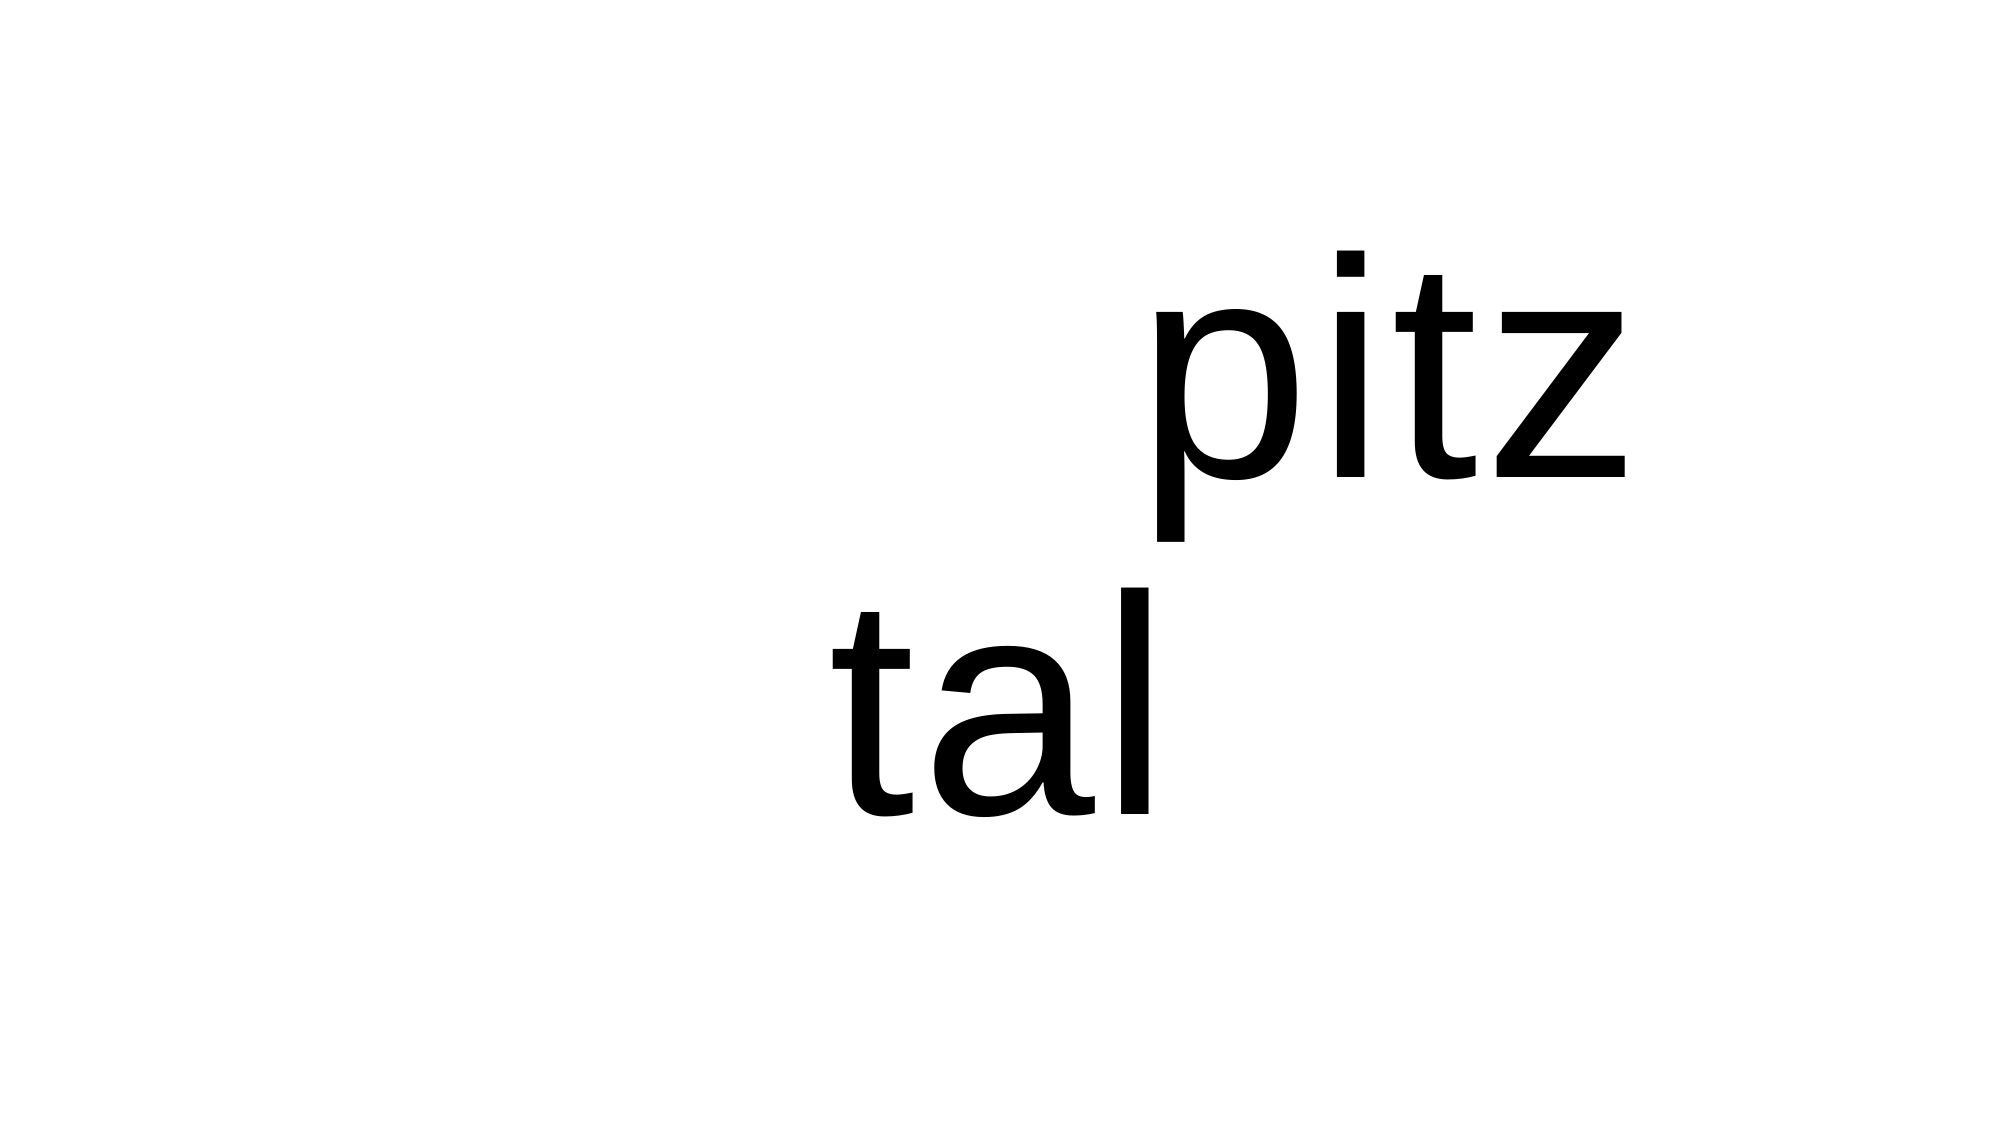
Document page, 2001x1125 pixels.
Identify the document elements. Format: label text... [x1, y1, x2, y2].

title tafelspitz tal [0, 285, 2000, 890]
